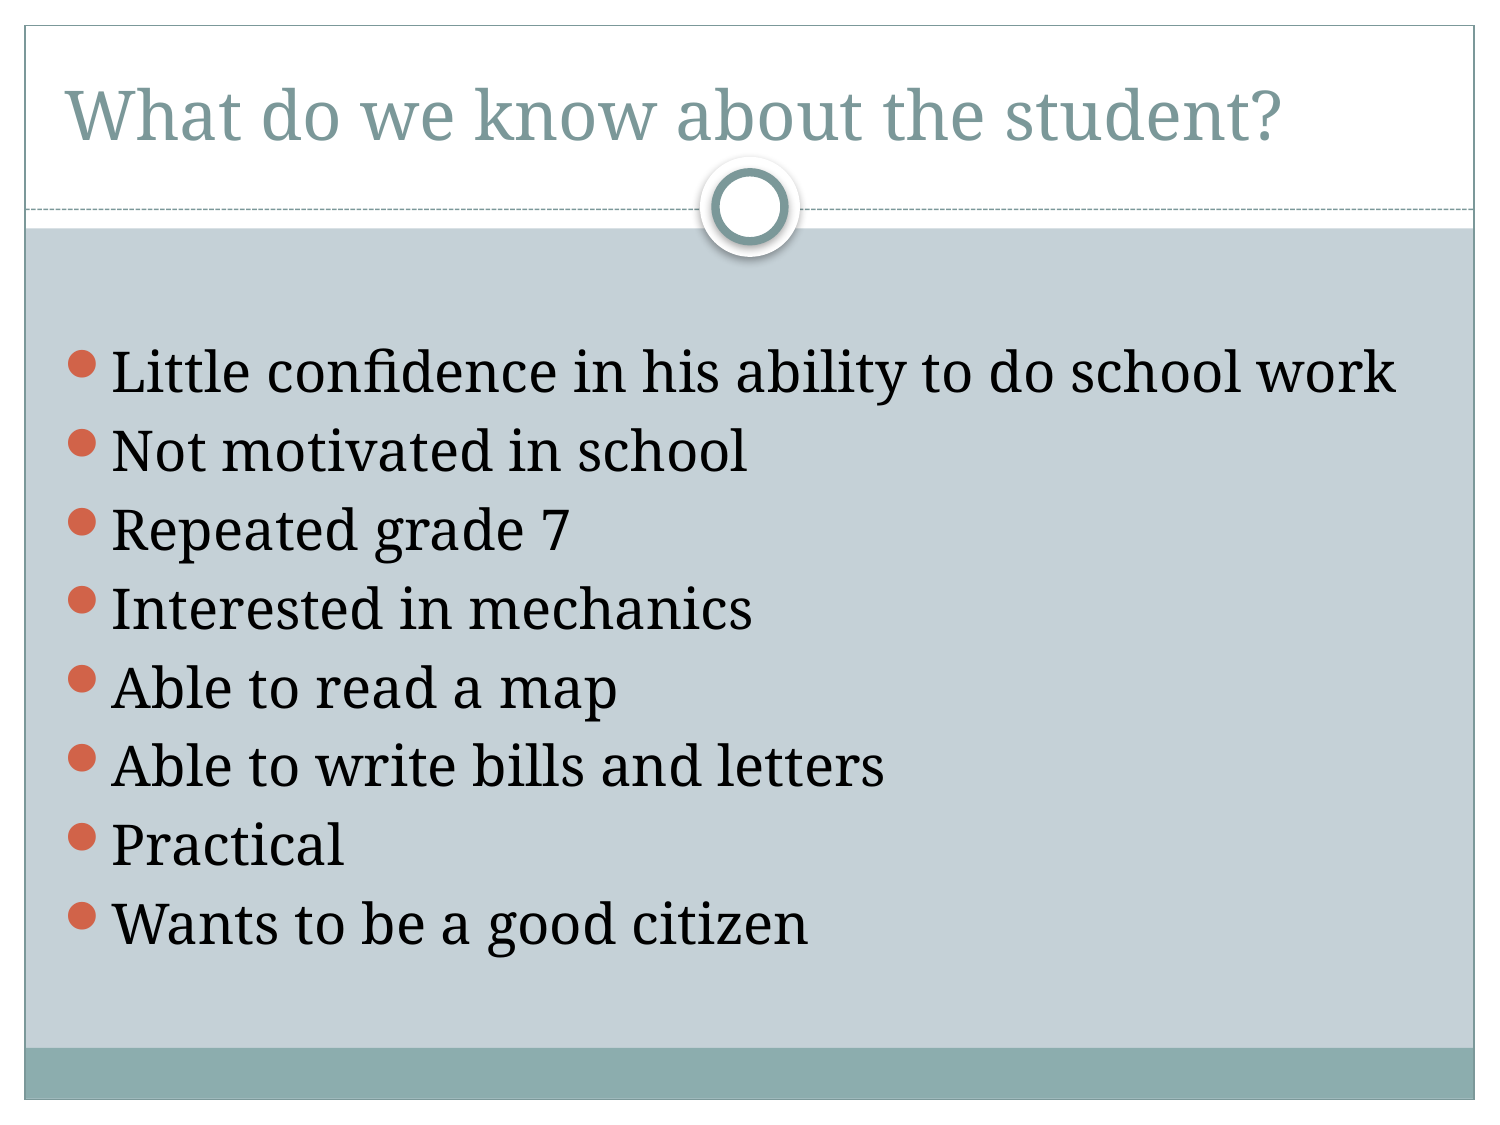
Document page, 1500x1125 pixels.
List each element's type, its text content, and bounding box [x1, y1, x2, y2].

title What do we know about the student? [49, 37, 1450, 162]
list Little confidence in his ability to do school work Not motivated in school Repeated grade 7 Interested in mechanics Able to read a map Able to write bills and letters Practical Wants to be a good citizen [49, 250, 1445, 1001]
